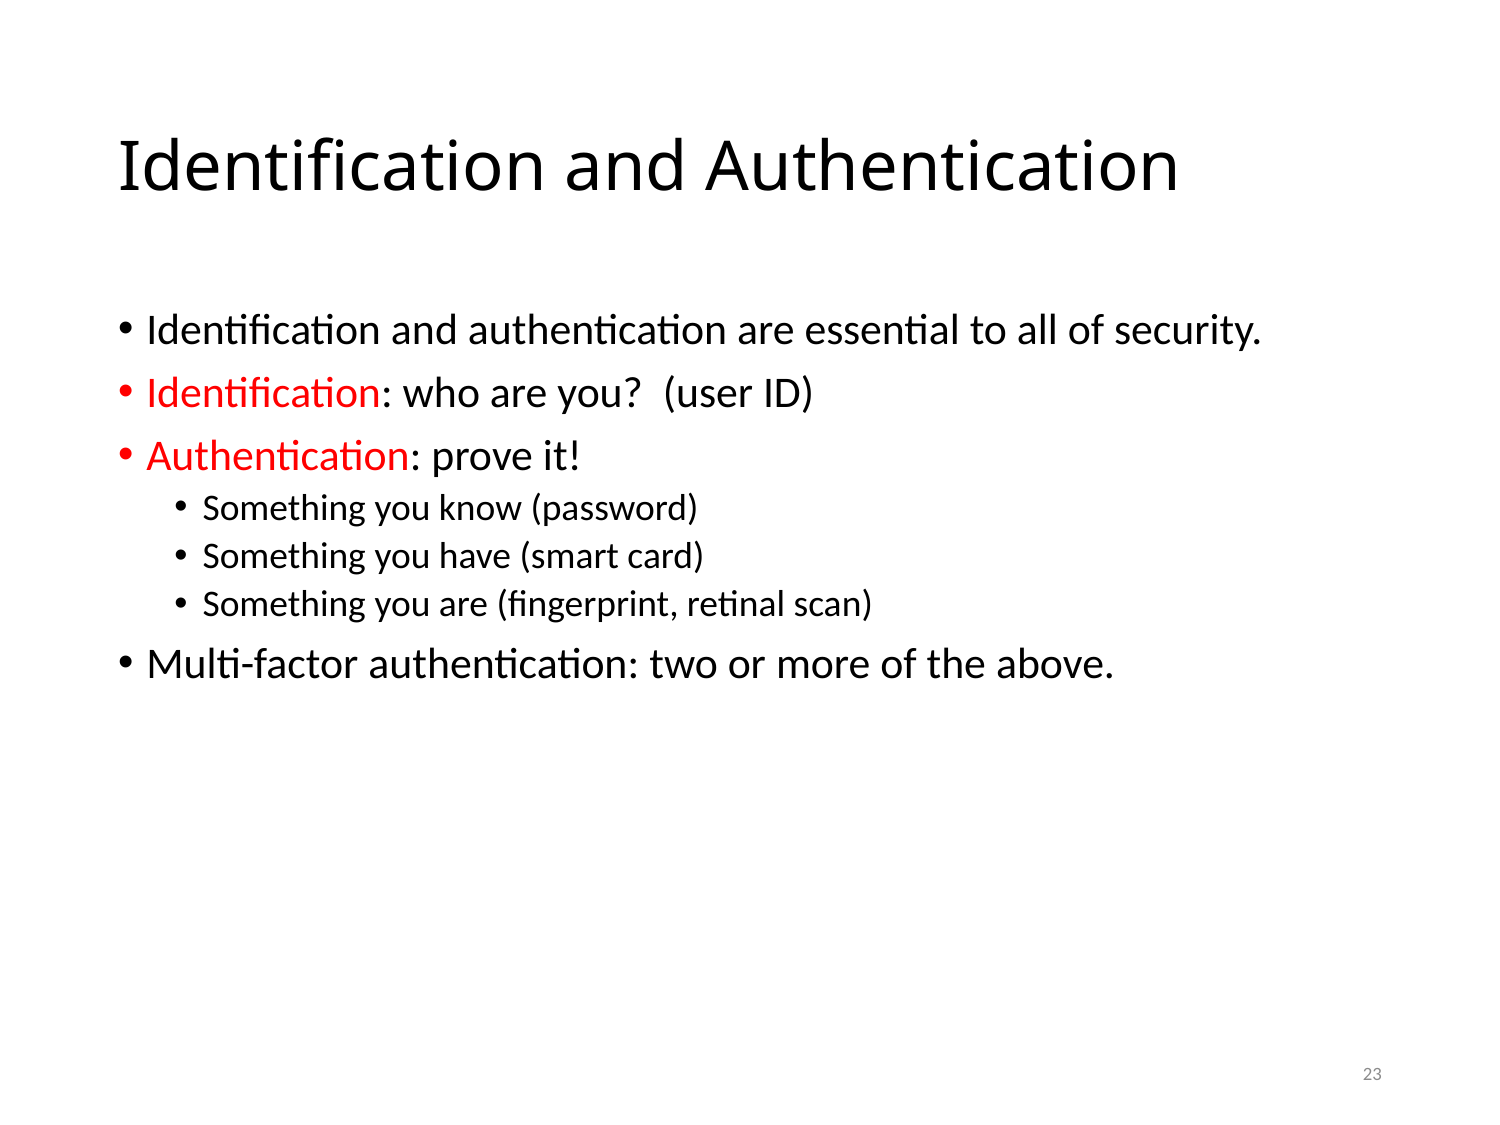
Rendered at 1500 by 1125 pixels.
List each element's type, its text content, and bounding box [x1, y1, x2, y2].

title Identification and Authentication [103, 59, 1397, 278]
list Identification and authentication are essential to all of security. Identification: who are you? (user ID) Authentication: prove it! Something you know (password) Something you have (smart card) Something you are (fingerprint, retinal scan) Multi-factor authentication: two or more of the above. [103, 299, 1397, 1014]
slide_number 23 [1059, 1042, 1397, 1103]
